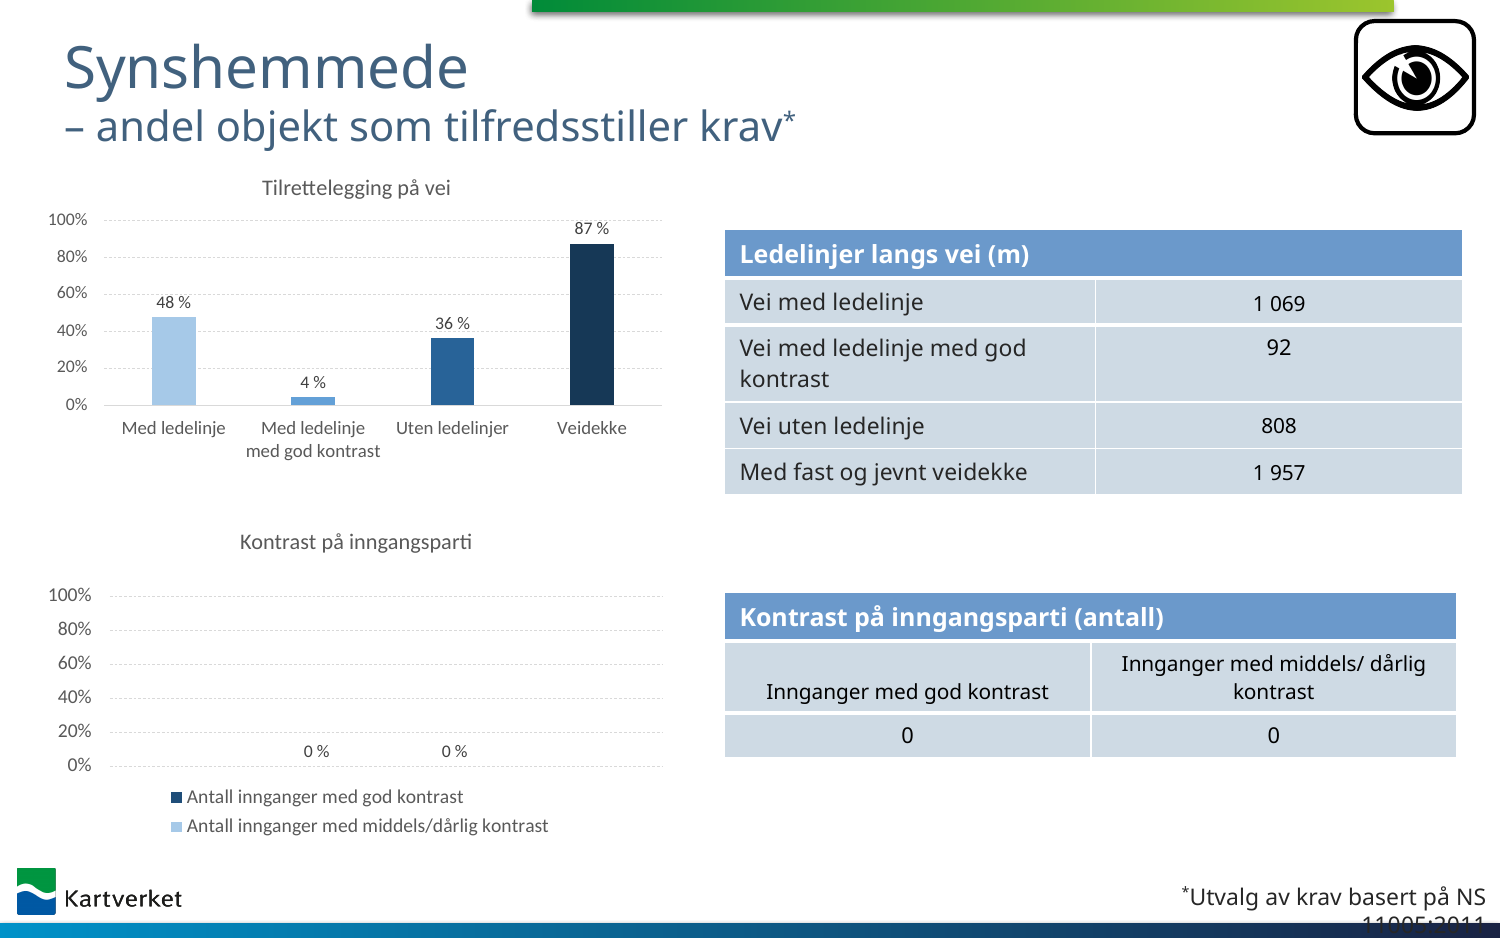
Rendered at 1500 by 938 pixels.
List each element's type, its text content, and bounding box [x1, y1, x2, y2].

text_box *Utvalg av krav basert på NS 11005:2011 [1068, 873, 1500, 938]
table_cell Vei uten ledelinje [725, 403, 1095, 448]
table_cell 808 [1096, 403, 1462, 448]
table_cell 1 069 [1096, 280, 1462, 323]
table_cell 1 957 [1096, 449, 1462, 494]
table_header Kontrast på inngangsparti (antall) [725, 593, 1456, 639]
table_cell 0 [1092, 715, 1456, 757]
table_cell 92 [1096, 327, 1462, 401]
table_header Ledelinjer langs vei (m) [725, 230, 1462, 276]
table_cell Innganger med middels/ dårlig kontrast [1092, 643, 1456, 711]
table_cell 0 [725, 715, 1090, 757]
table_cell Vei med ledelinje med god kontrast [725, 327, 1095, 401]
text_box Synshemmede – andel objekt som tilfredsstiller krav* [49, 24, 1431, 158]
table_cell Med fast og jevnt veidekke [725, 449, 1095, 494]
table_cell Innganger med god kontrast [725, 643, 1090, 711]
picture [41, 520, 673, 846]
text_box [1355, 20, 1475, 134]
picture [41, 166, 673, 492]
table_cell Vei med ledelinje [725, 280, 1095, 323]
